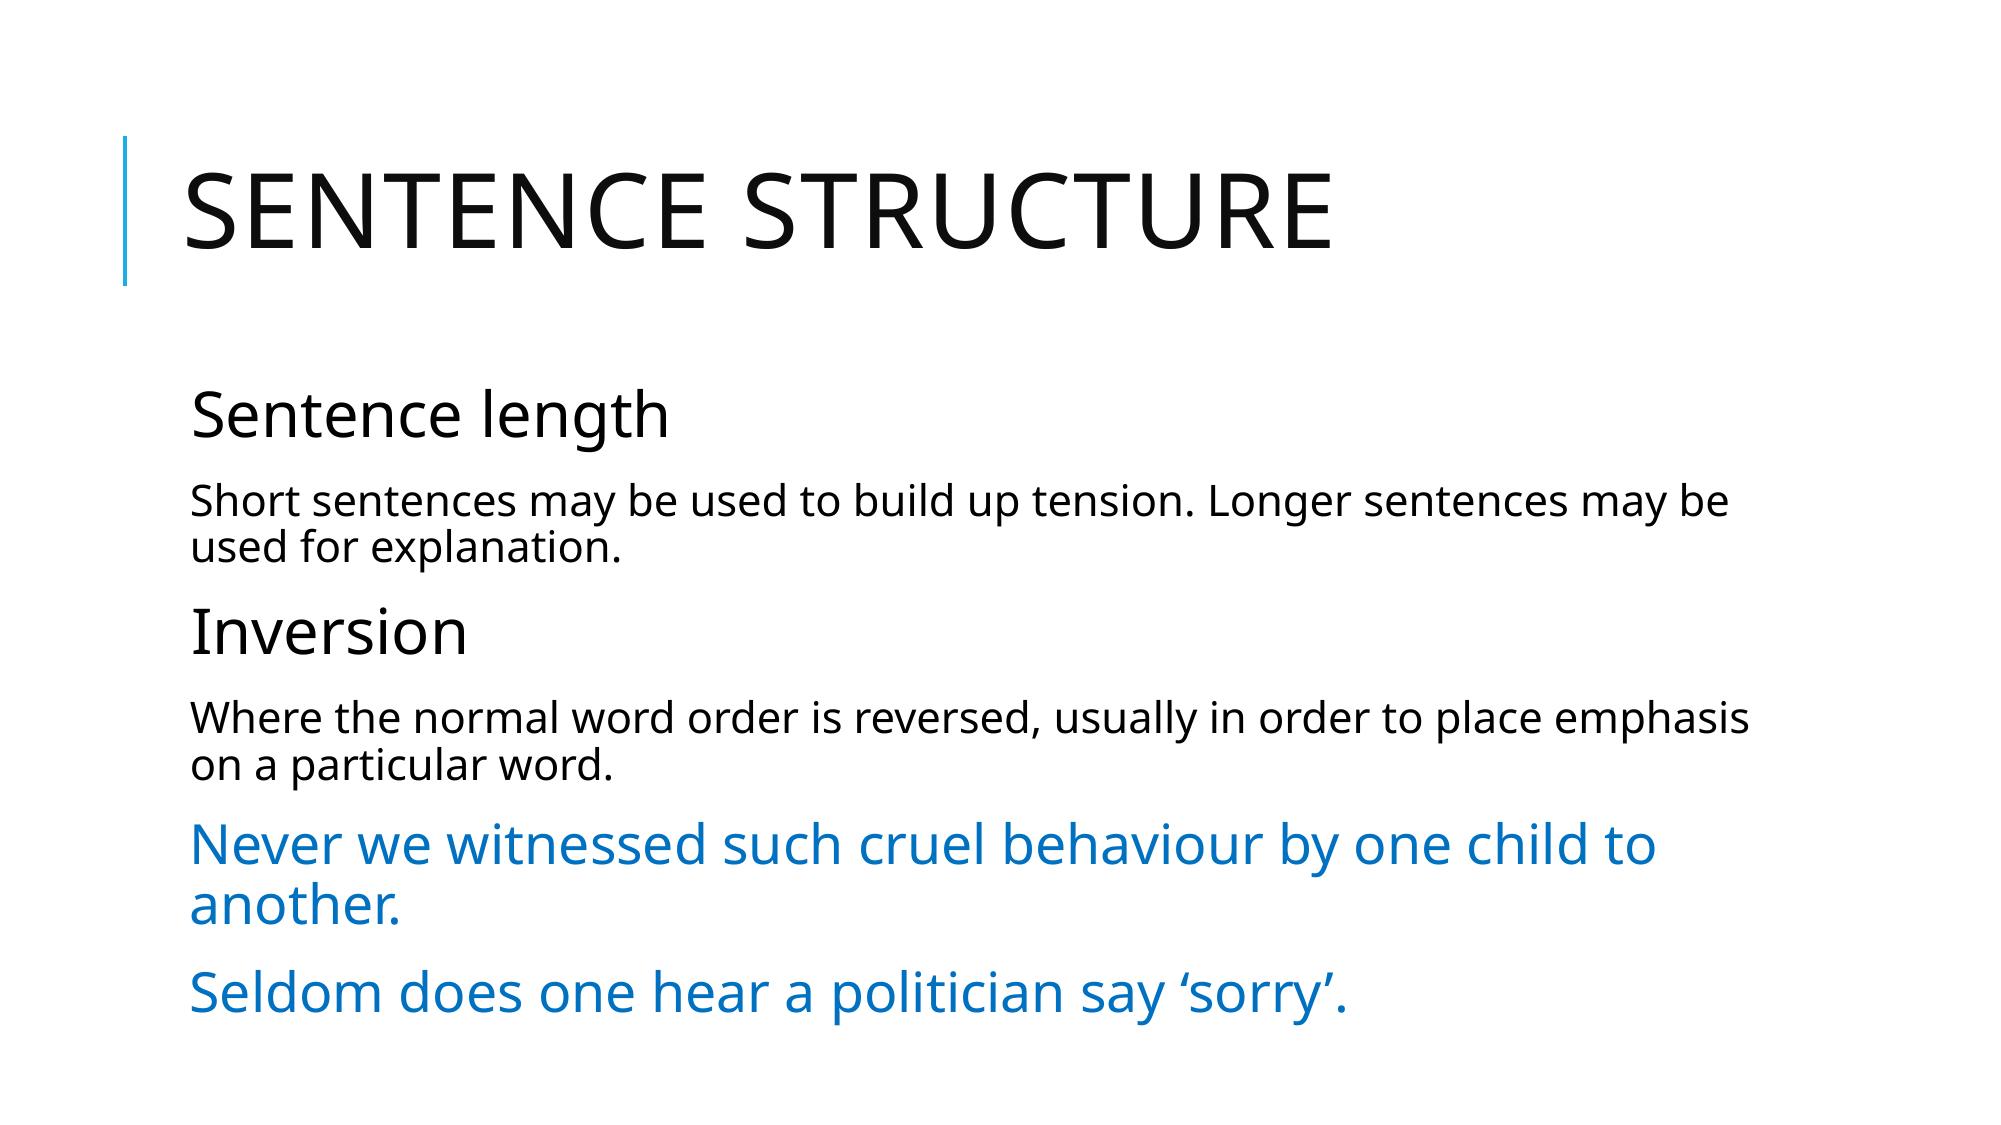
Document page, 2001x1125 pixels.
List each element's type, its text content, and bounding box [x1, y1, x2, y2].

list Sentence length Short sentences may be used to build up tension. Longer sentences may be used for explanation. Inversion Where the normal word order is reversed, usually in order to place emphasis on a particular word. Never we witnessed such cruel behaviour by one child to another. Seldom does one hear a politician say ‘sorry’. [168, 375, 1763, 1035]
title Sentence Structure [168, 96, 1763, 342]
